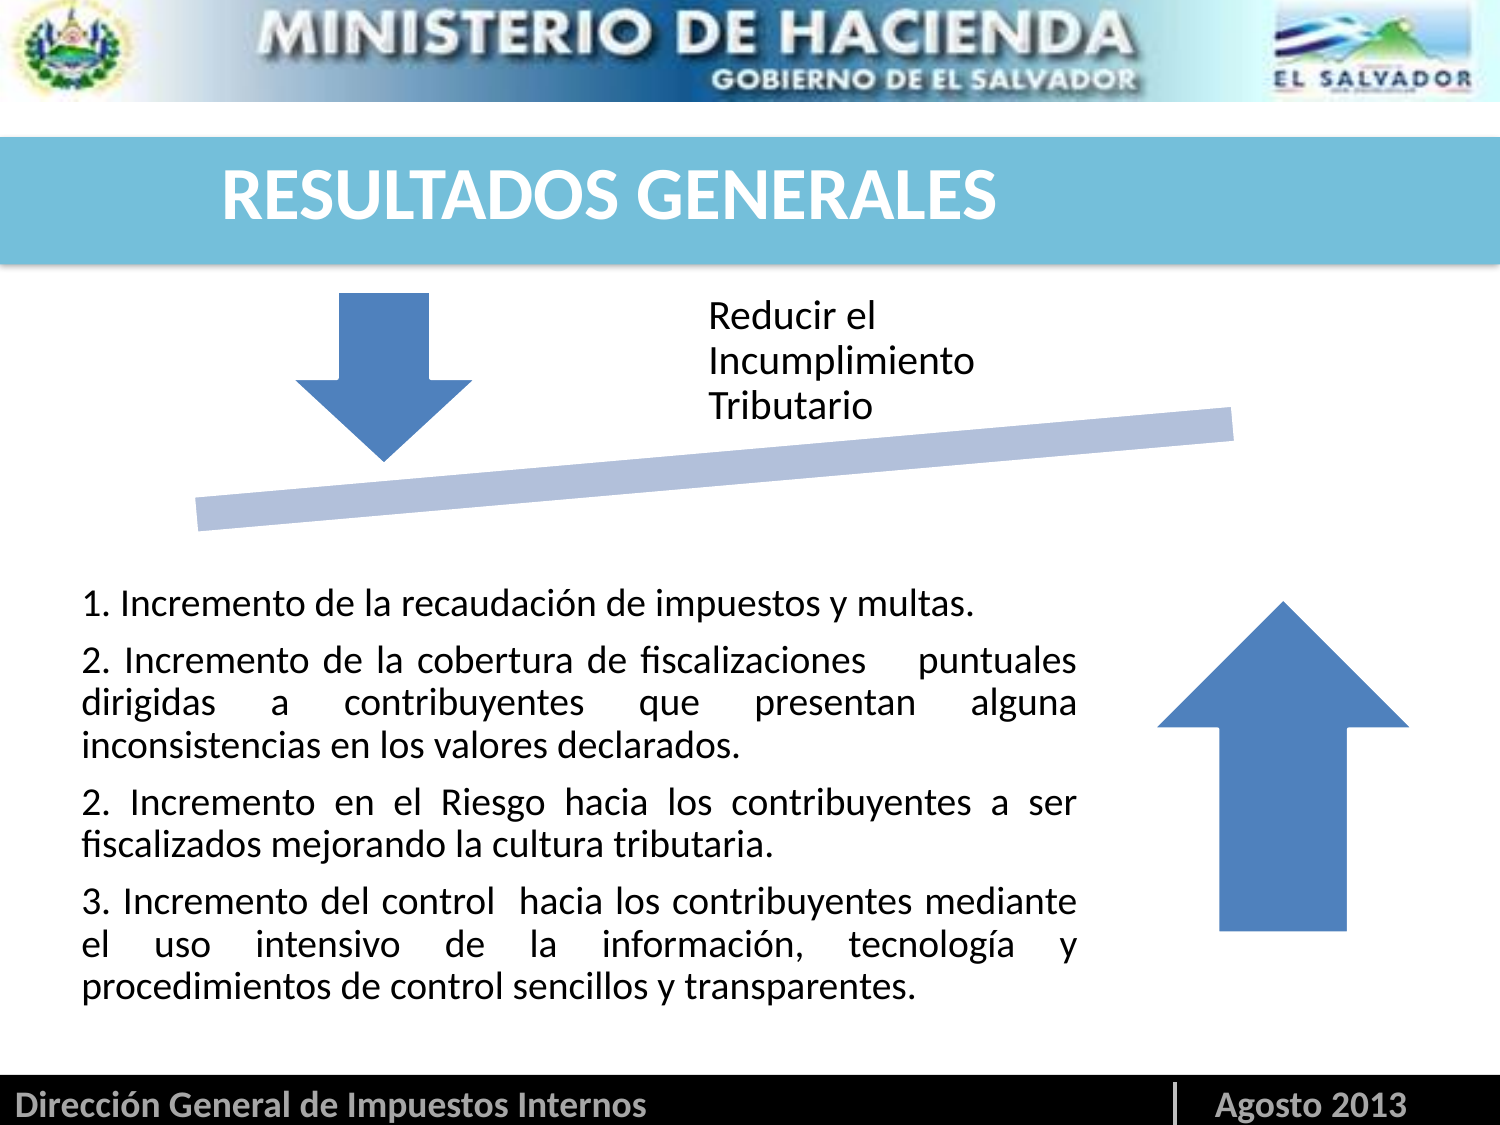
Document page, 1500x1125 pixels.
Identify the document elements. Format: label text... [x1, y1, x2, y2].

text_box Dirección General de Impuestos Internos Agosto 2013 [0, 1072, 1500, 1125]
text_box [0, 136, 1500, 265]
picture [0, 0, 1500, 102]
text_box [0, 184, 1430, 1024]
